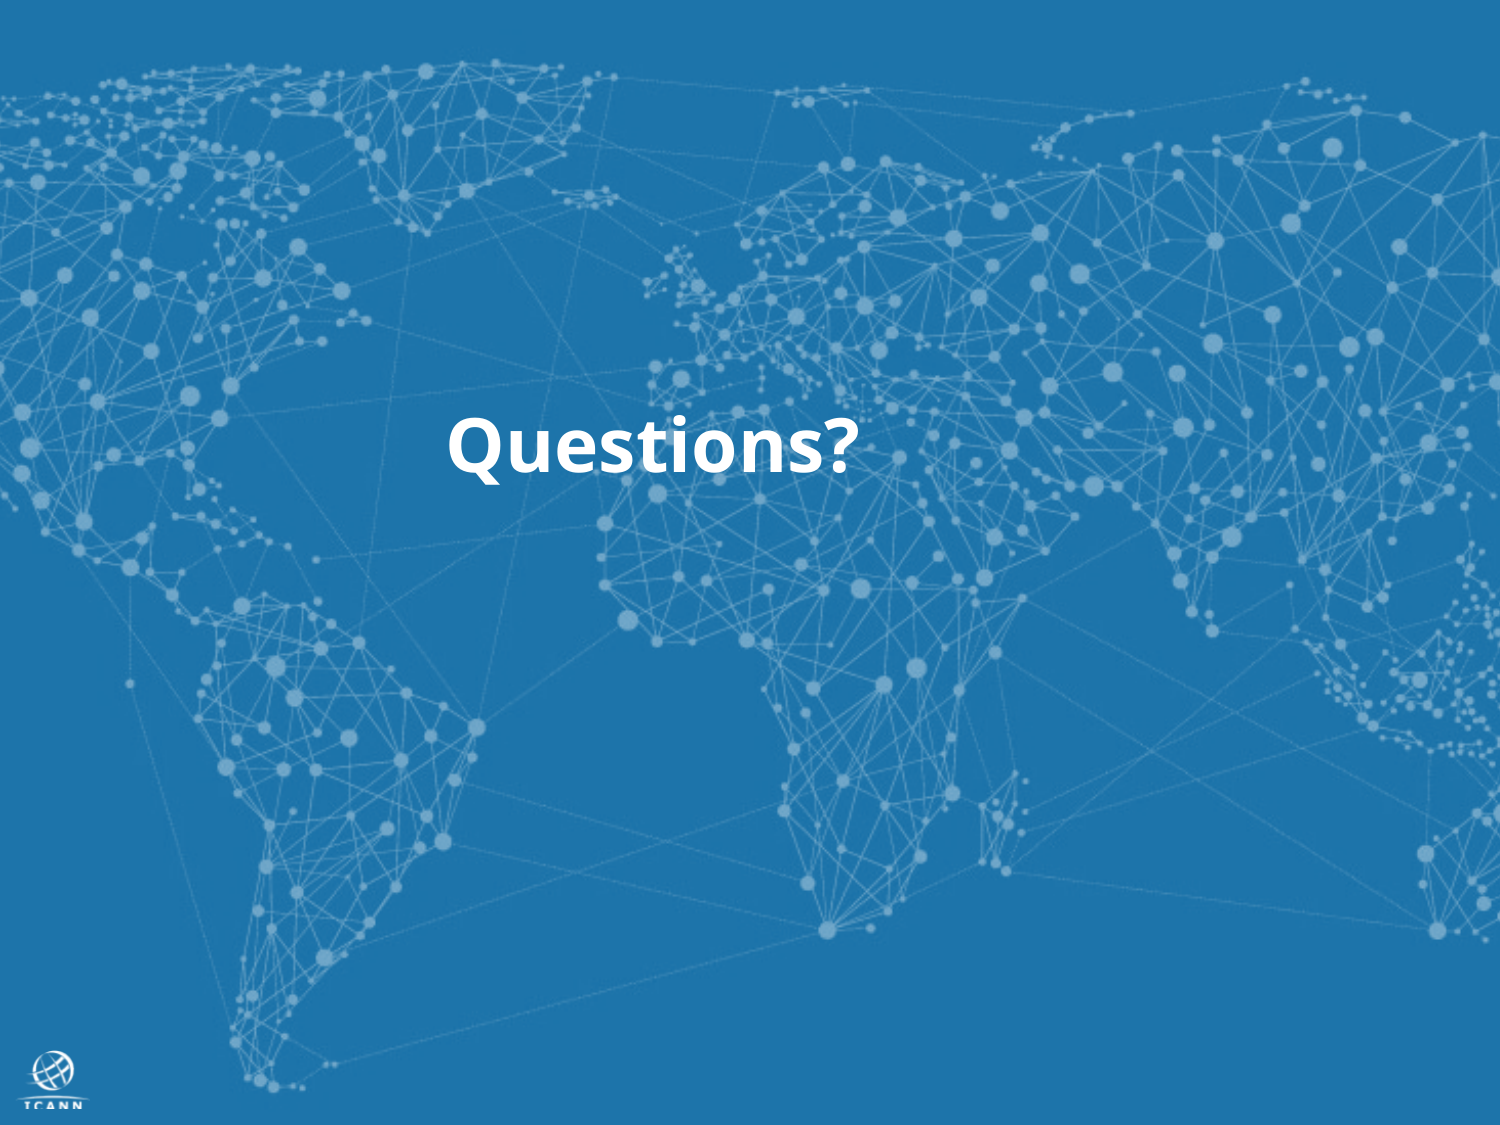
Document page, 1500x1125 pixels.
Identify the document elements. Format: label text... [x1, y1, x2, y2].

list Questions? [430, 389, 1458, 674]
